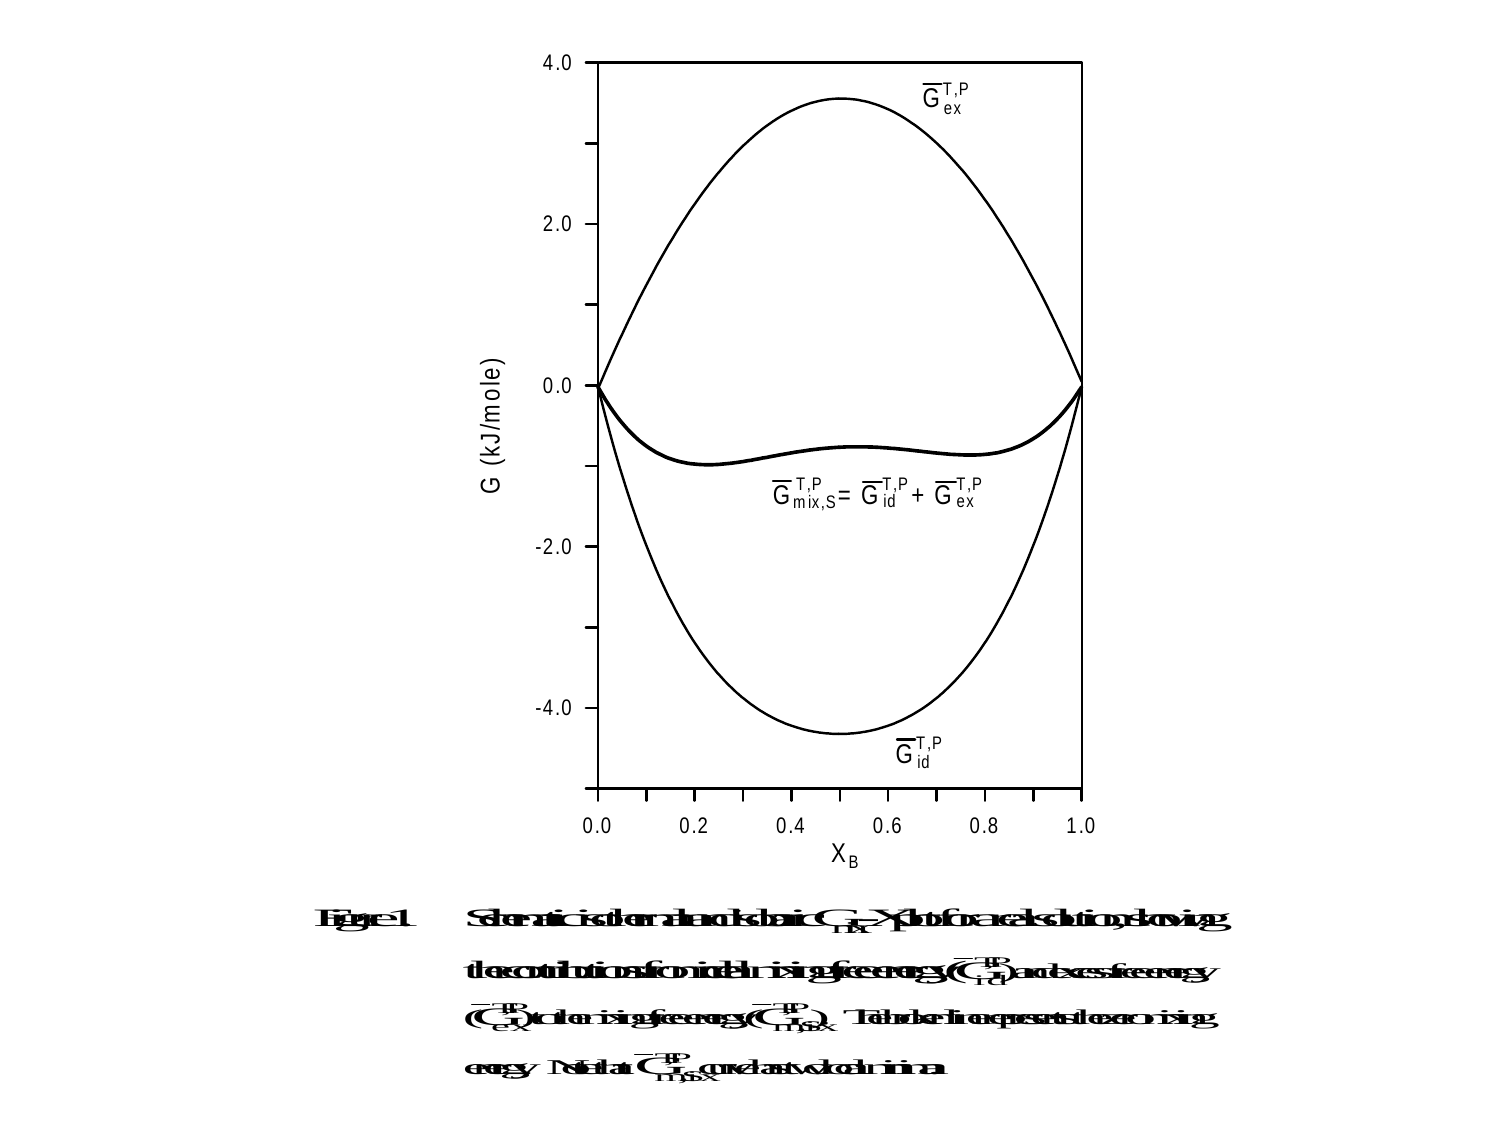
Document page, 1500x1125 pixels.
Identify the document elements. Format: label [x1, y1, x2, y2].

picture [474, 49, 1098, 873]
text_box [312, 887, 1234, 1088]
